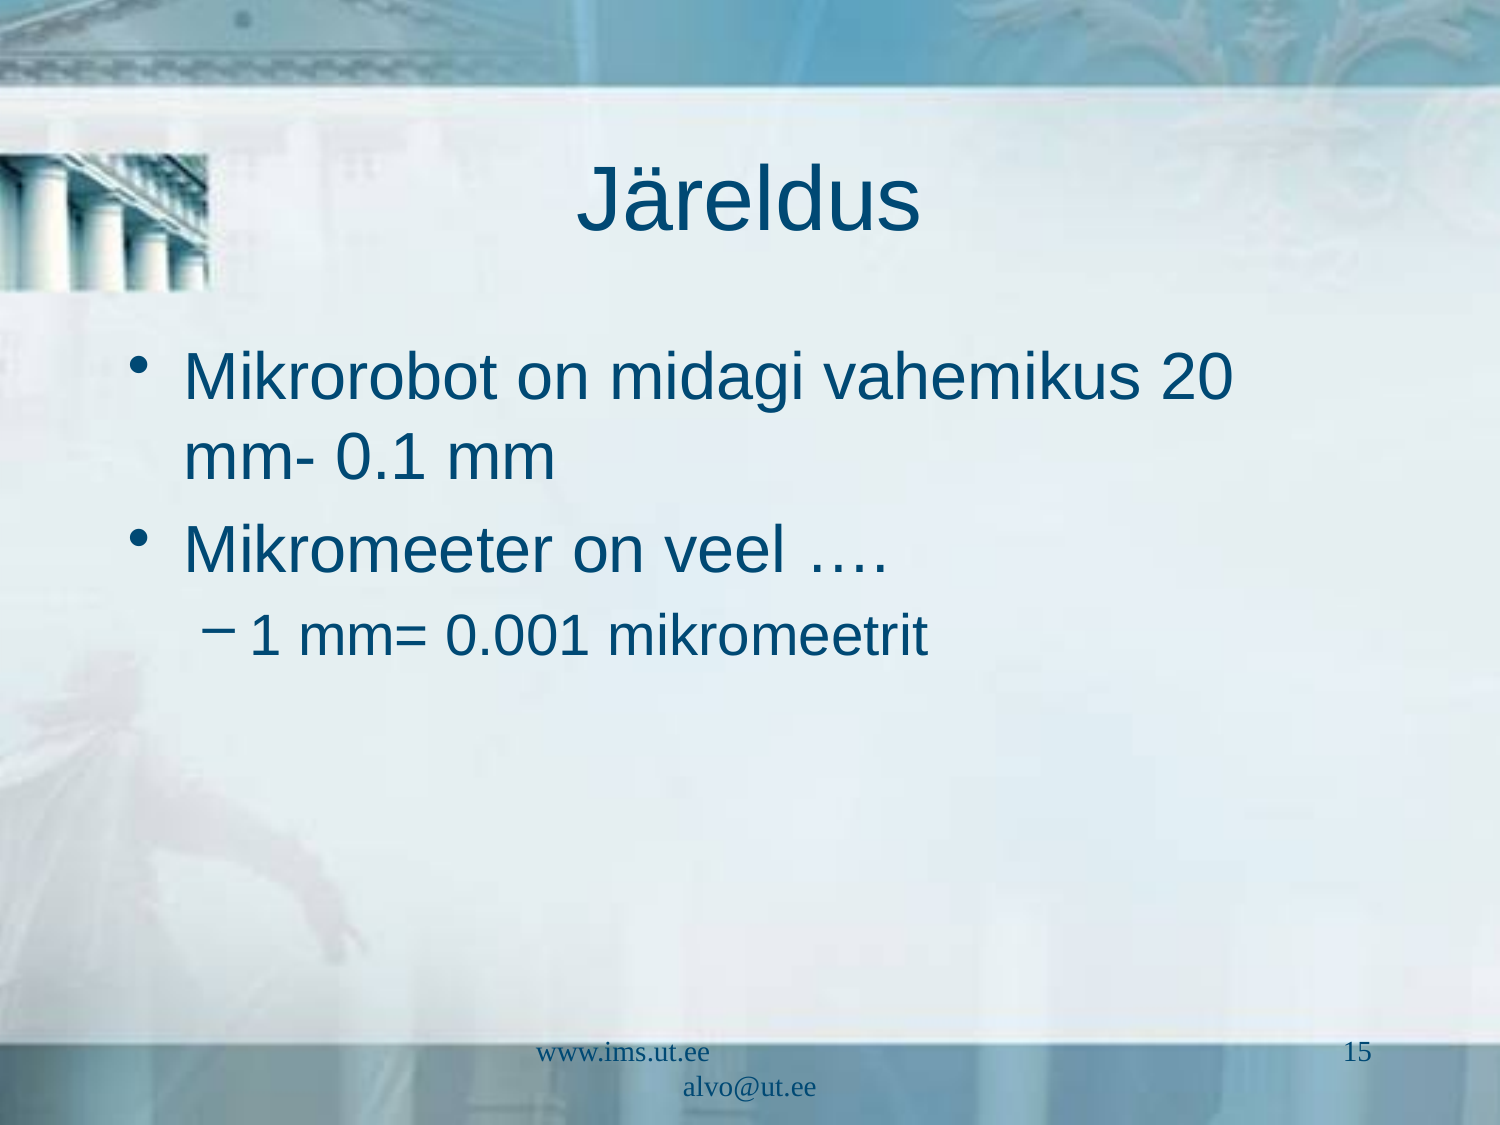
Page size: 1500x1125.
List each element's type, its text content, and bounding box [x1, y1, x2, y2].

title Järeldus [112, 99, 1388, 288]
footer www.ims.ut.ee alvo@ut.ee [512, 1024, 988, 1101]
slide_number 15 [1074, 1024, 1388, 1101]
list Mikrorobot on midagi vahemikus 20 mm- 0.1 mm Mikromeeter on veel …. 1 mm= 0.001 mikromeetrit [112, 324, 1388, 1001]
picture [0, 0, 1500, 1125]
